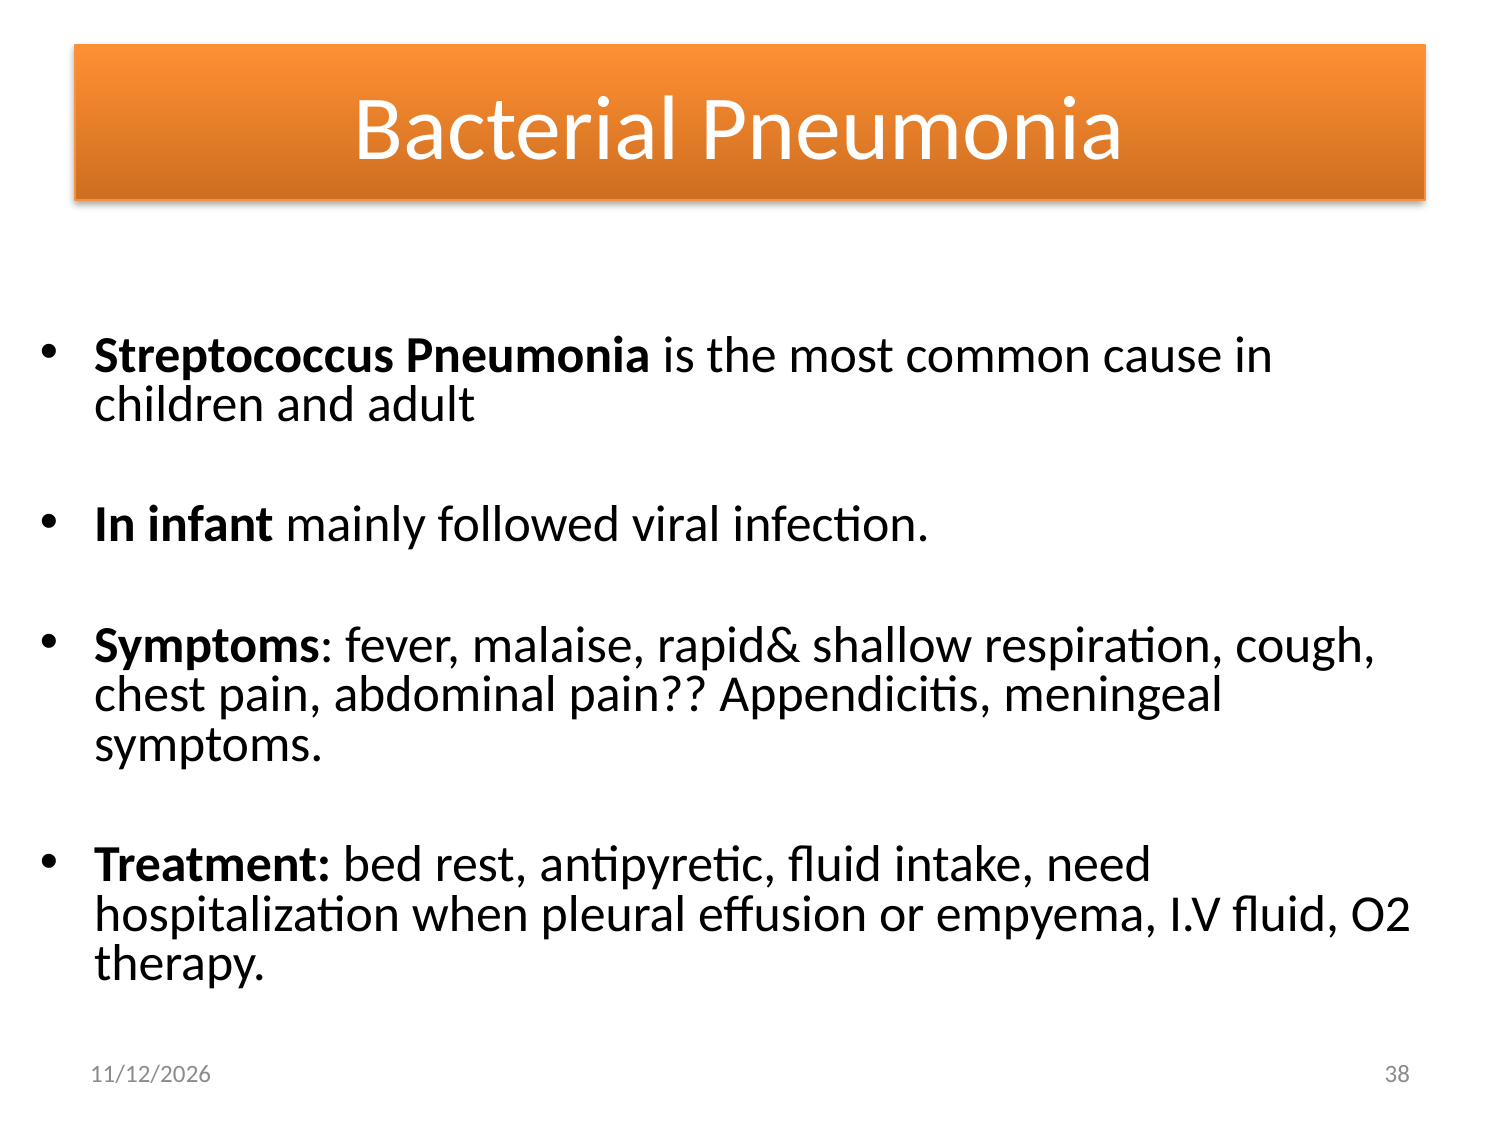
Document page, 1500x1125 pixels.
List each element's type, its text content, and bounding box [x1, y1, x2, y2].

list Streptococcus Pneumonia is the most common cause in children and adult In infant mainly followed viral infection. Symptoms: fever, malaise, rapid& shallow respiration, cough, chest pain, abdominal pain?? Appendicitis, meningeal symptoms. Treatment: bed rest, antipyretic, fluid intake, need hospitalization when pleural effusion or empyema, I.V fluid, O2 therapy. [24, 324, 1438, 1000]
title Bacterial Pneumonia [74, 44, 1426, 201]
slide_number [75, 1042, 425, 1103]
slide_number 38 [1074, 1042, 1425, 1103]
